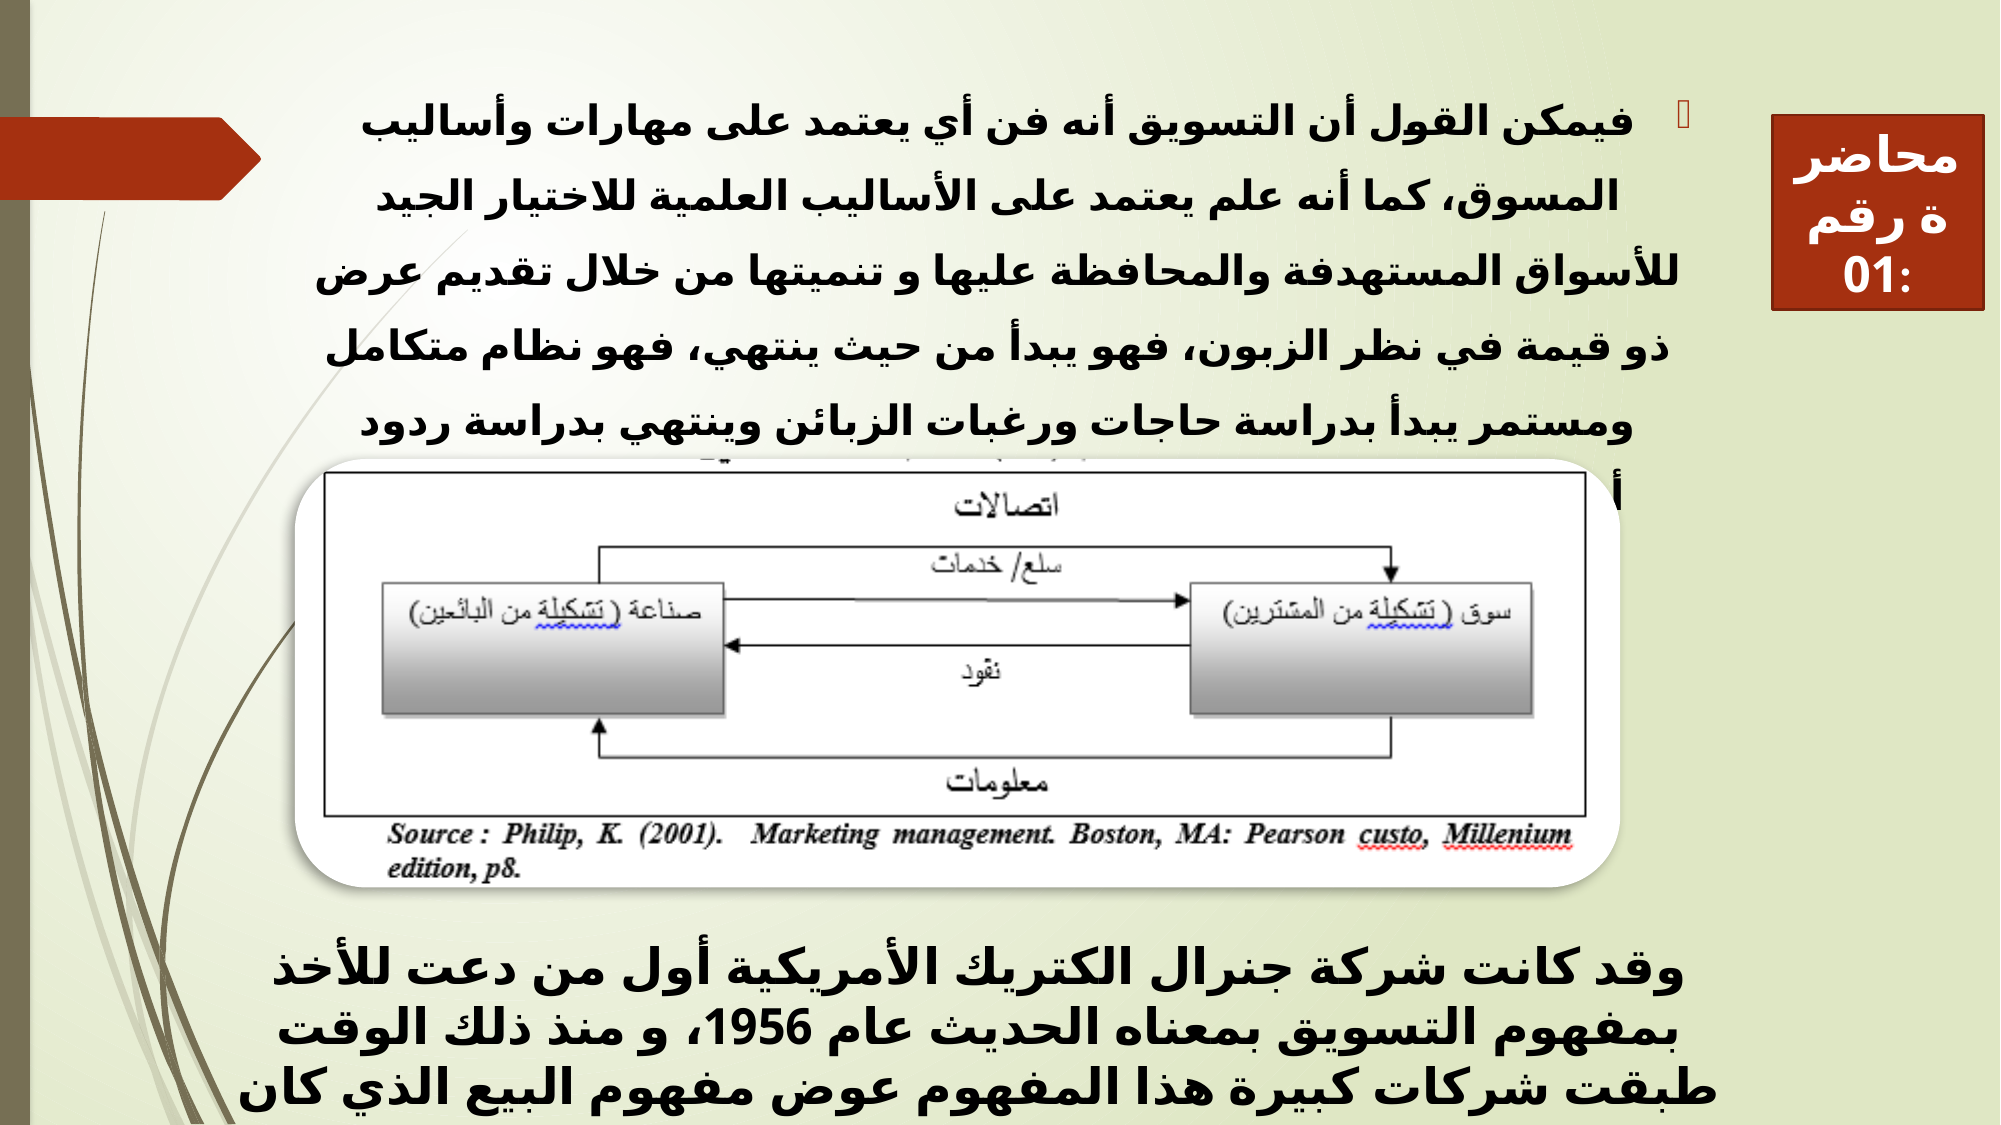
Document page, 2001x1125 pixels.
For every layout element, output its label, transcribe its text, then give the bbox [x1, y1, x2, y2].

text_box وقد كانت شركة جنرال الكتريك الأمريكية أول من دعت للأخذ بمفهوم التسويق بمعناه الحديث عام 1956، و منذ ذلك الوقت طبقت شركات كبيرة هذا المفهوم عوض مفهوم البيع الذي كان سائدا لديها [185, 926, 1773, 1125]
list فيمكن القول أن التسويق أنه فن أي يعتمد على مهارات وأساليب المسوق، كما أنه علم يعتمد على الأساليب العلمية للاختيار الجيد للأسواق المستهدفة والمحافظة عليها و تنميتها من خلال تقديم عرض ذو قيمة في نظر الزبون، فهو يبدأ من حيث ينتهي، فهو نظام متكامل ومستمر يبدأ بدراسة حاجات ورغبات الزبائن وينتهي بدراسة ردود أفعالهم تجاه السلع والخدمات التي قدمت لهم، كما هو مبين في الشكل التالي.++ [294, 61, 1758, 459]
picture [294, 458, 1621, 888]
text_box محاضرة رقم 01: [1771, 114, 1985, 311]
